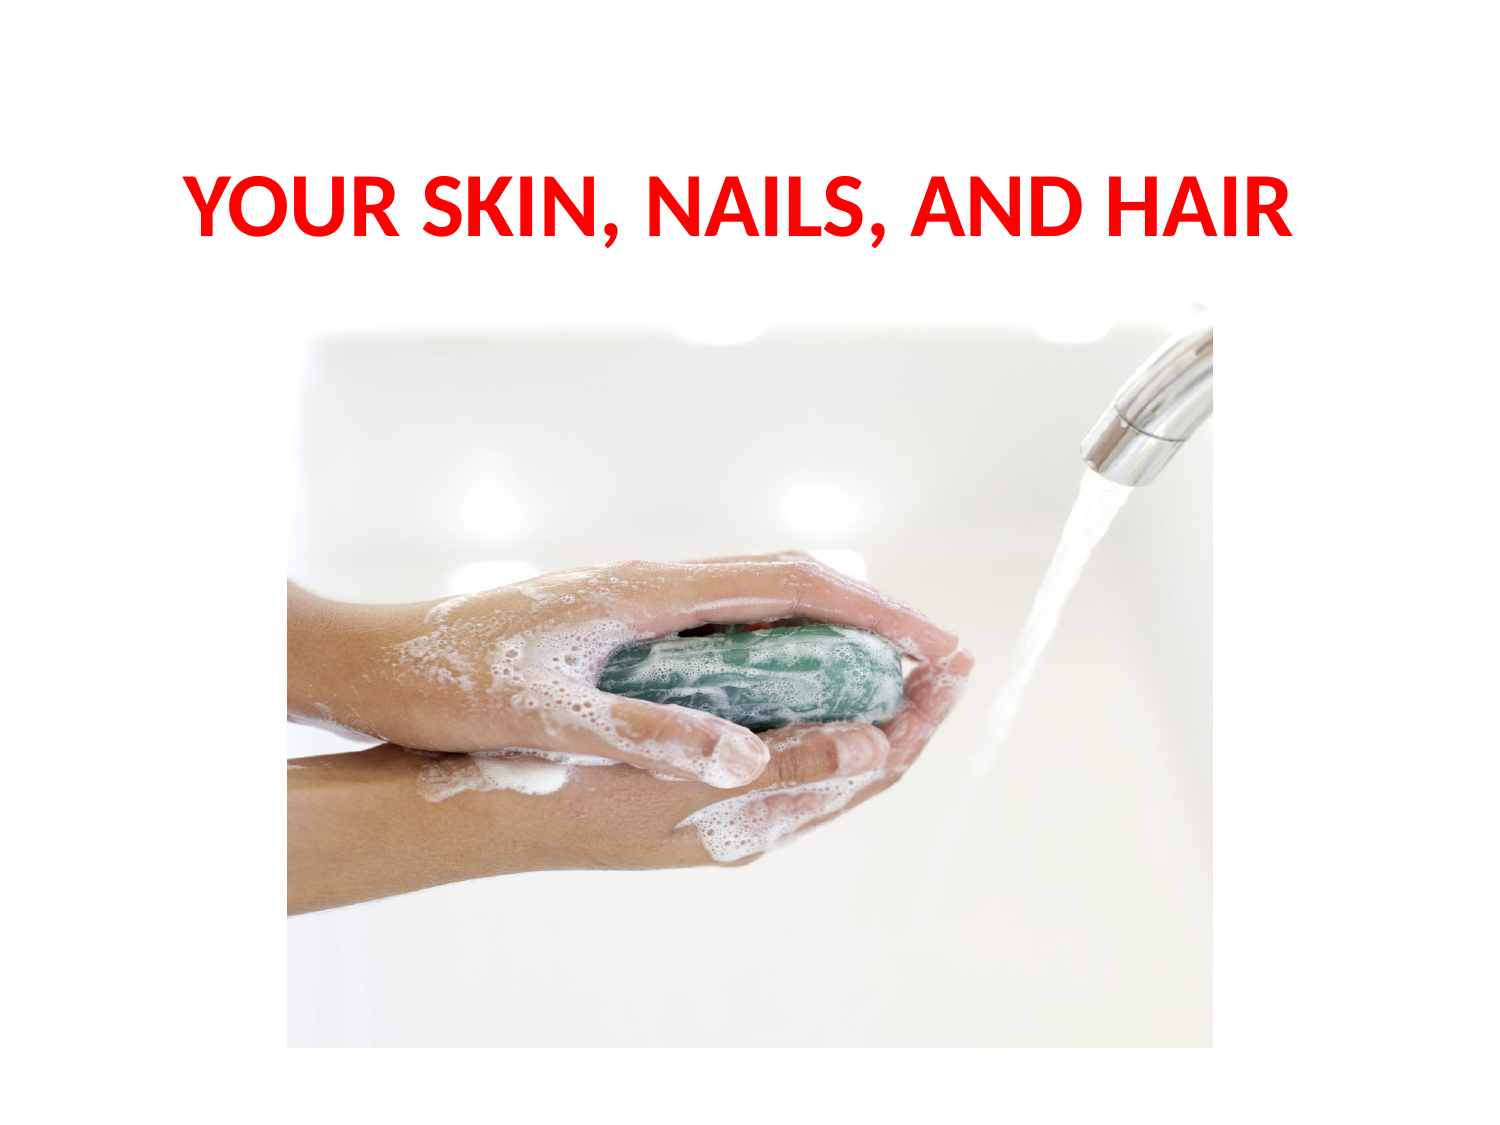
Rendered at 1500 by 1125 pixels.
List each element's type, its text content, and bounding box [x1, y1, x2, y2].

title YOUR SKIN, NAILS, AND HAIR [112, 37, 1388, 363]
picture [287, 290, 1213, 1048]
